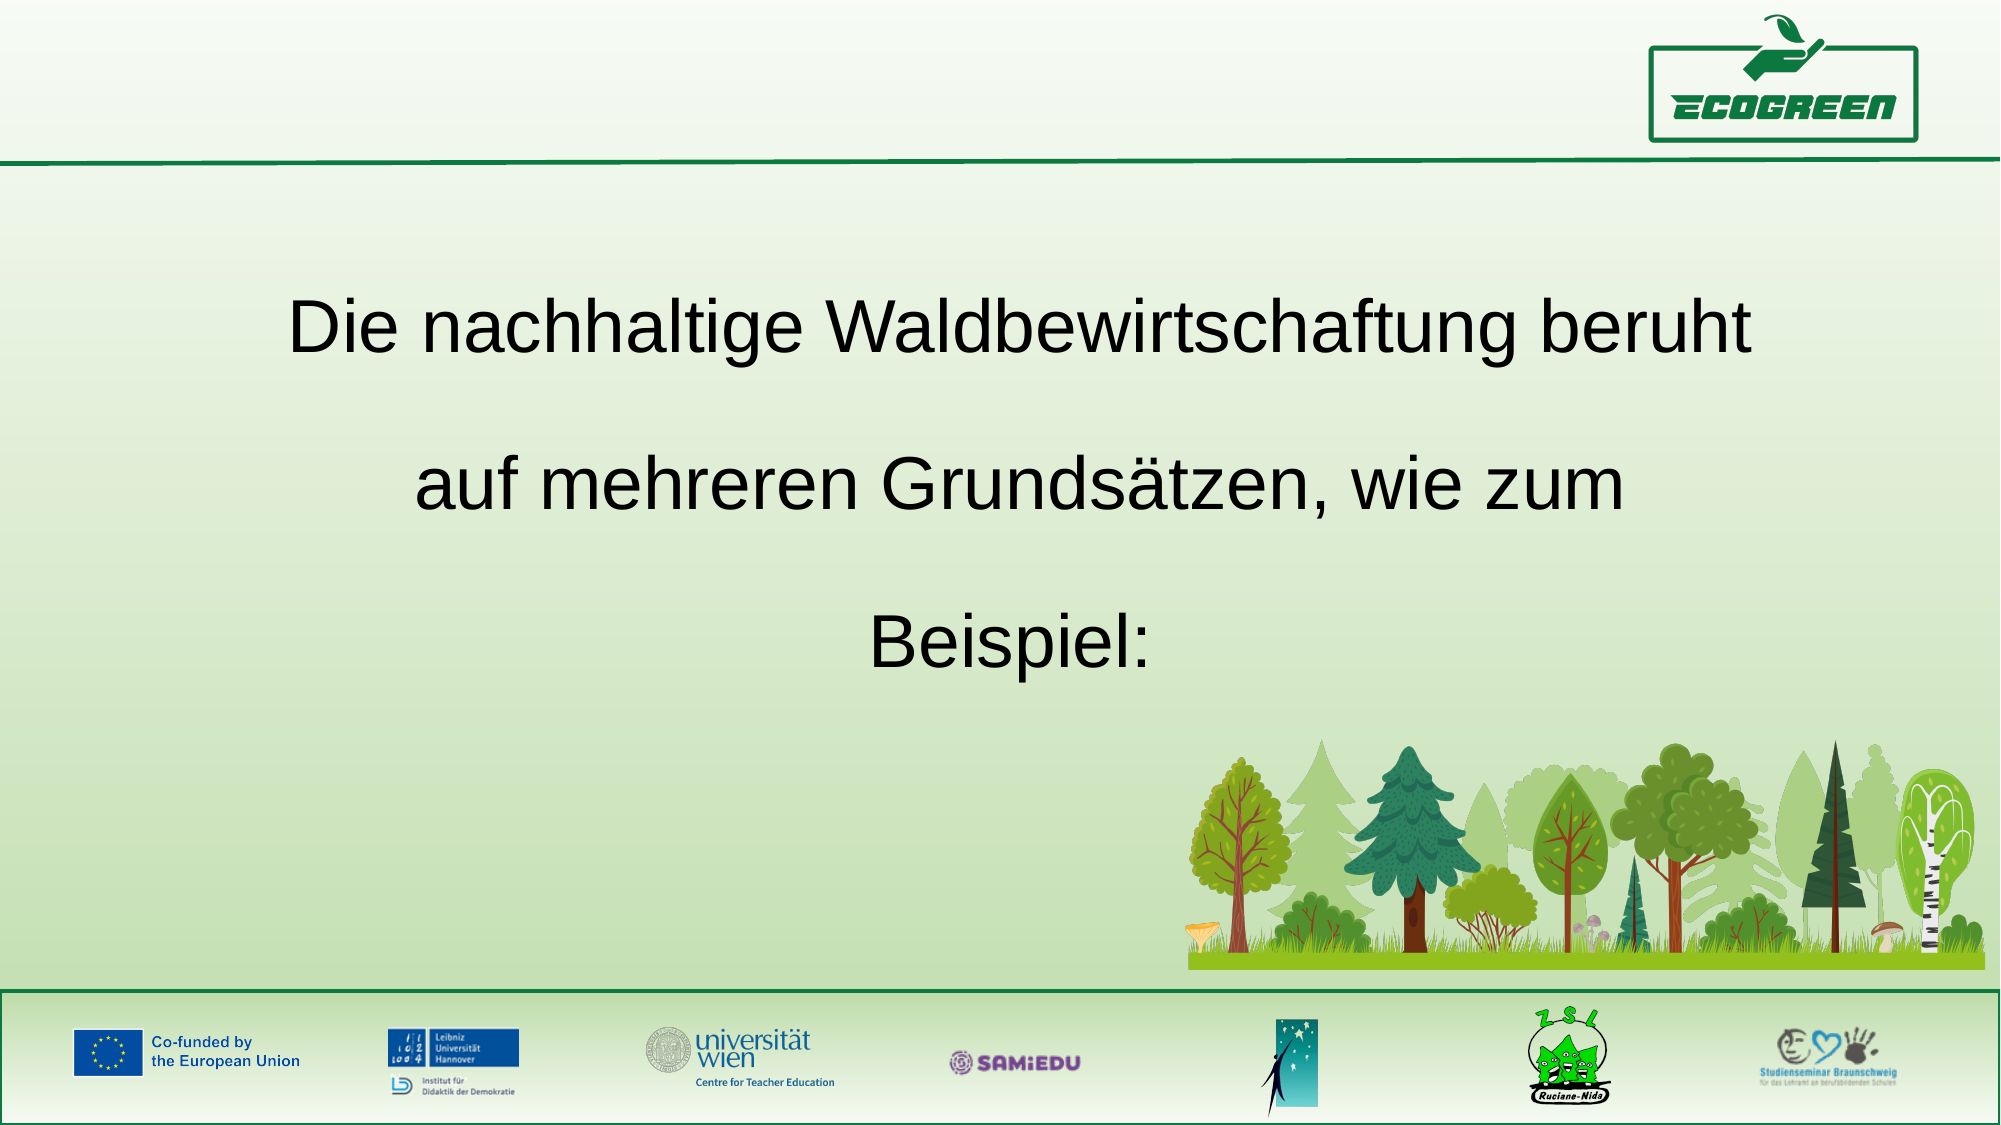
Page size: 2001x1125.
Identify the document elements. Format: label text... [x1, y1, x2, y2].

picture [945, 1047, 1087, 1079]
text_box [1185, 739, 1986, 970]
picture [1755, 1022, 1902, 1091]
picture [71, 1027, 317, 1079]
text_box Die nachhaltige Waldbewirtschaftung beruht auf mehreren Grundsätzen, wie zum Beispiel: [283, 209, 1759, 683]
picture [646, 1027, 834, 1086]
picture [388, 1022, 519, 1103]
picture [1259, 1018, 1330, 1125]
picture [1528, 1006, 1611, 1105]
picture [1639, 0, 1928, 157]
